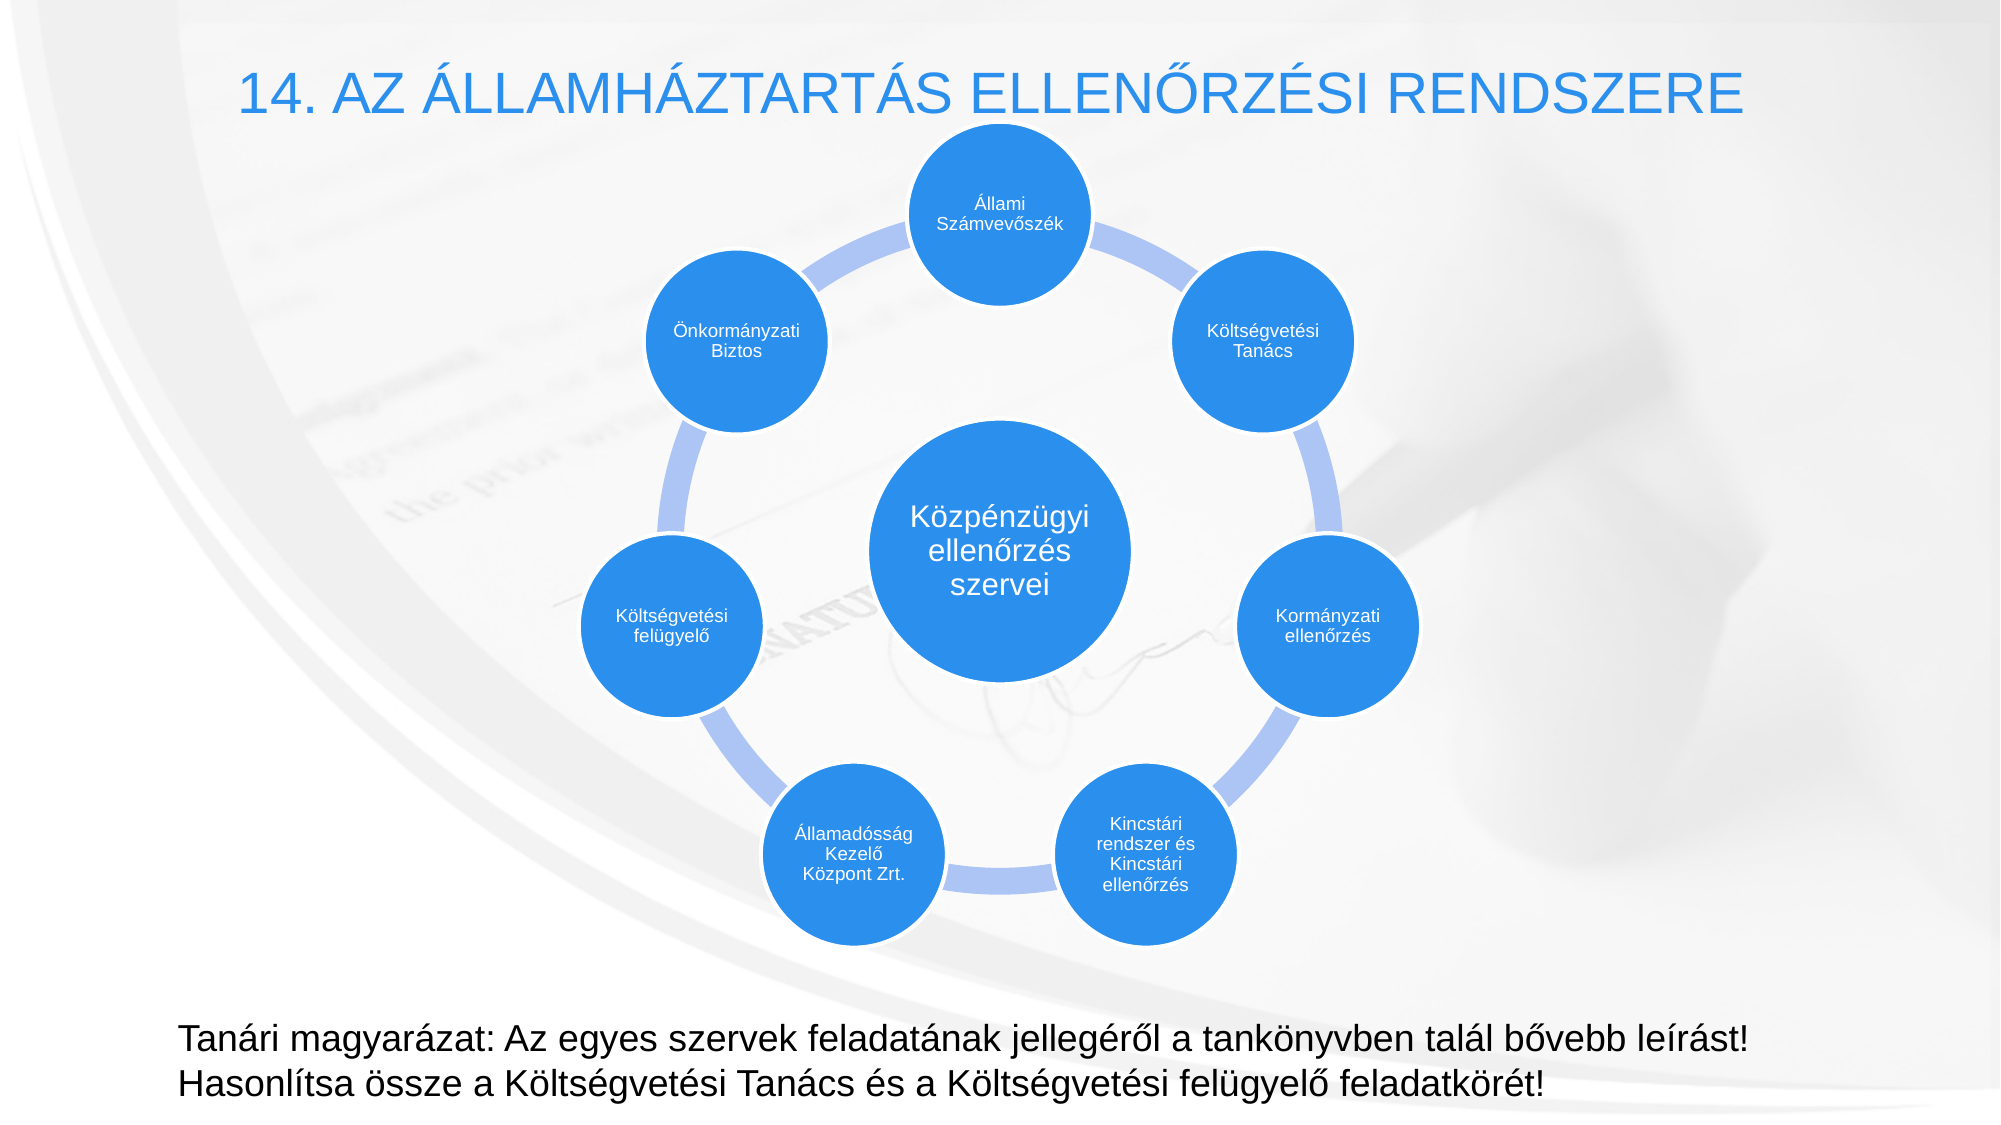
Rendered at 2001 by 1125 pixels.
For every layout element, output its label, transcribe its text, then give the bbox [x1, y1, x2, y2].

list 14. AZ ÁLLAMHÁZTARTÁS ELLENŐRZÉSI RENDSZERE [0, 26, 2000, 153]
text_box Tanári magyarázat: Az egyes szervek feladatának jellegéről a tankönyvben talál bővebb leírást! Hasonlítsa össze a Költségvetési Tanács és a Költségvetési felügyelő feladatkörét! [162, 1006, 1882, 1112]
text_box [302, 121, 1698, 949]
picture [0, 0, 2001, 1125]
